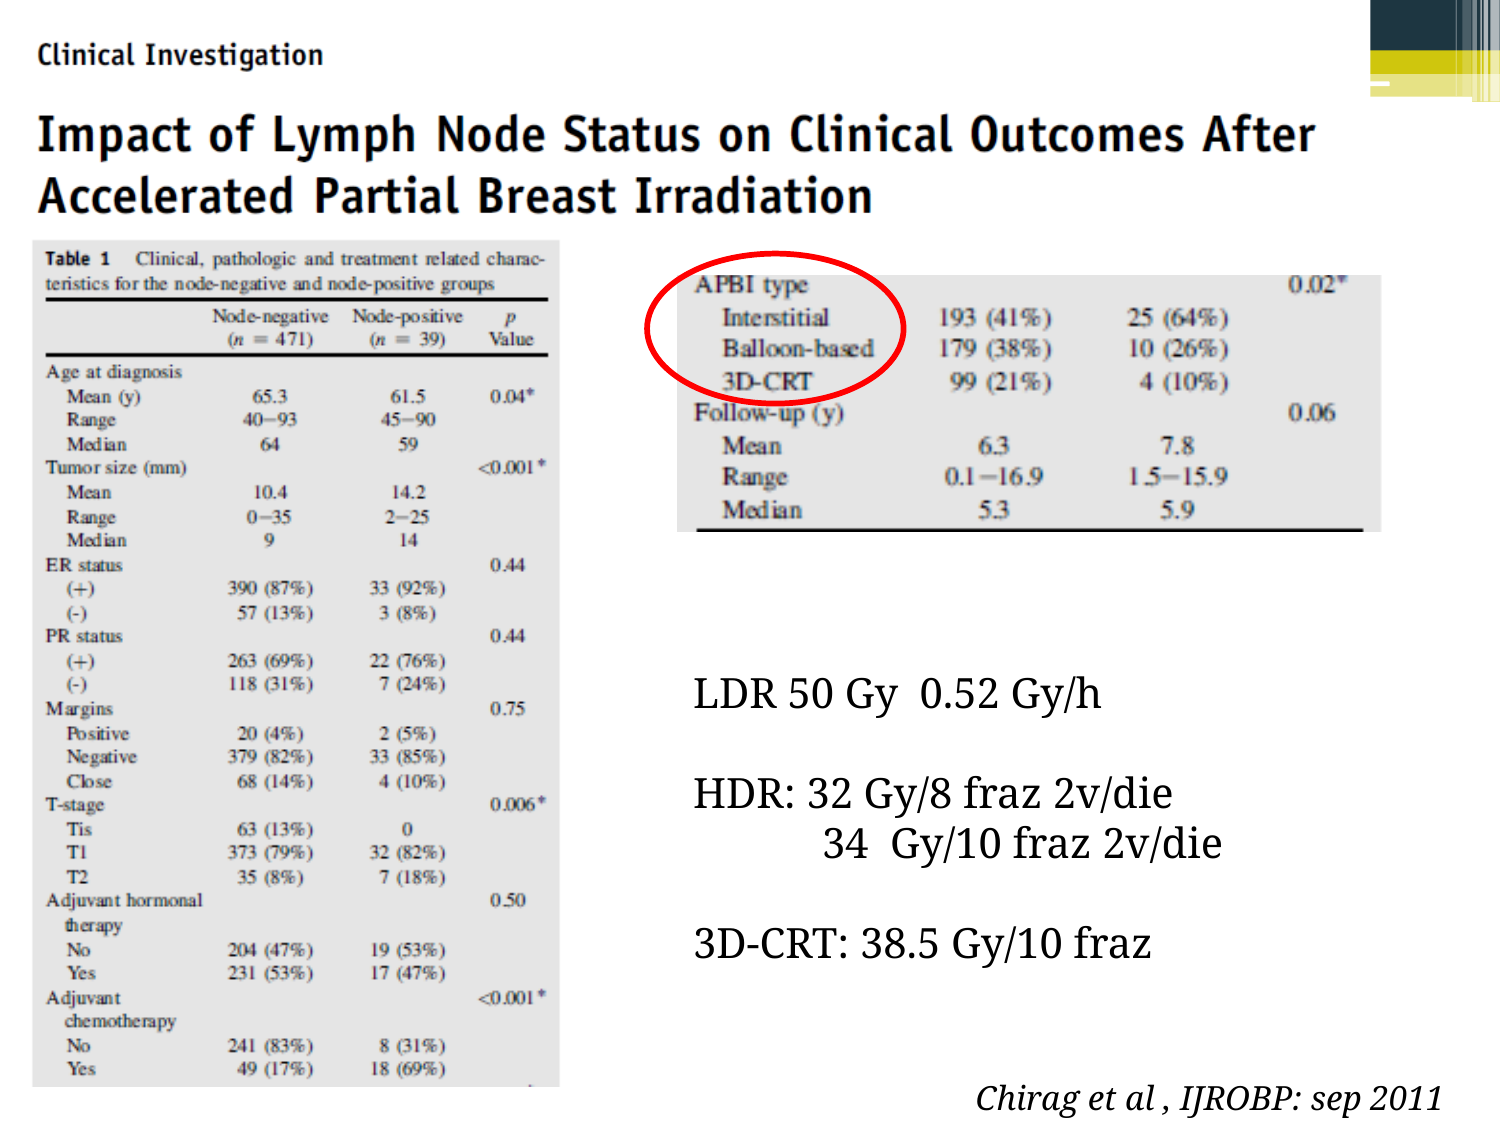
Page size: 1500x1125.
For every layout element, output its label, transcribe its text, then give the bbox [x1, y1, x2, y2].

text_box Chirag et al , IJROBP: sep 2011 [960, 1069, 1489, 1125]
text_box [645, 284, 670, 374]
picture [676, 274, 1406, 533]
text_box LDR 50 Gy 0.52 Gy/h HDR: 32 Gy/8 fraz 2v/die 34 Gy/10 fraz 2v/die 3D-CRT: 38.5 Gy/10 fraz [678, 659, 1440, 975]
text_box [686, 252, 865, 273]
picture [0, 0, 1371, 1087]
